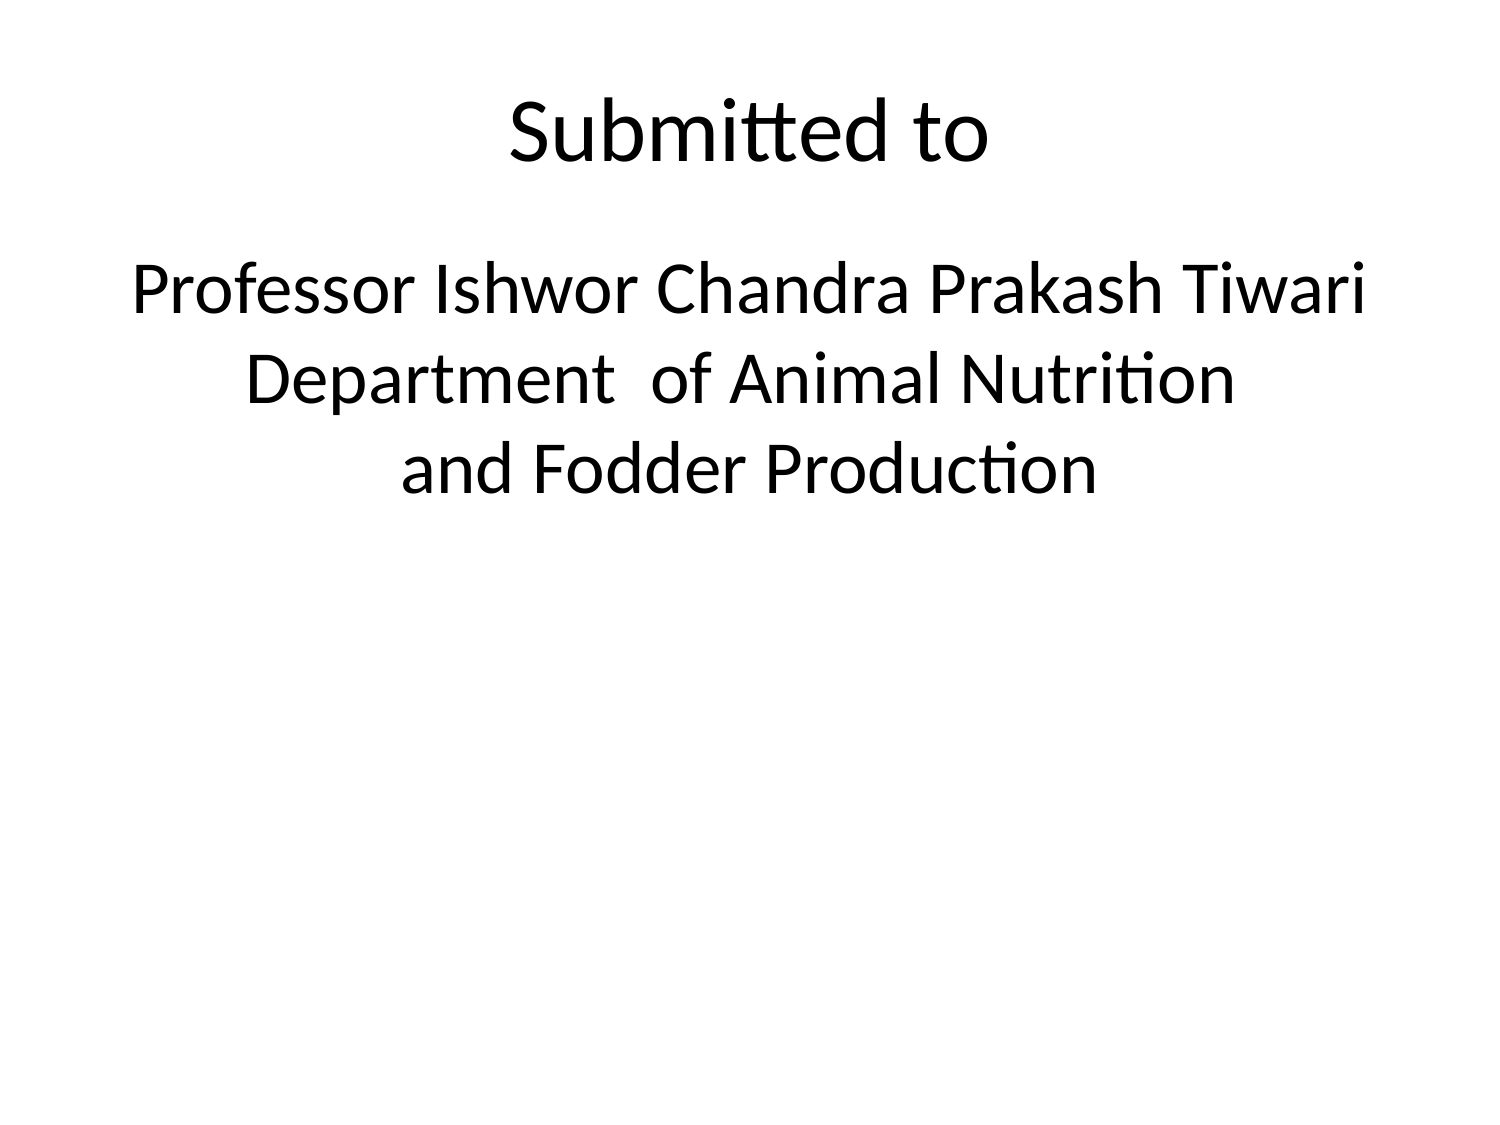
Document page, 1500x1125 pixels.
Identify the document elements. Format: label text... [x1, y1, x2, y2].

list Professor Ishwor Chandra Prakash Tiwari Department of Animal Nutrition and Fodder Production [50, 249, 1450, 1038]
title Submitted to [75, 45, 1425, 233]
